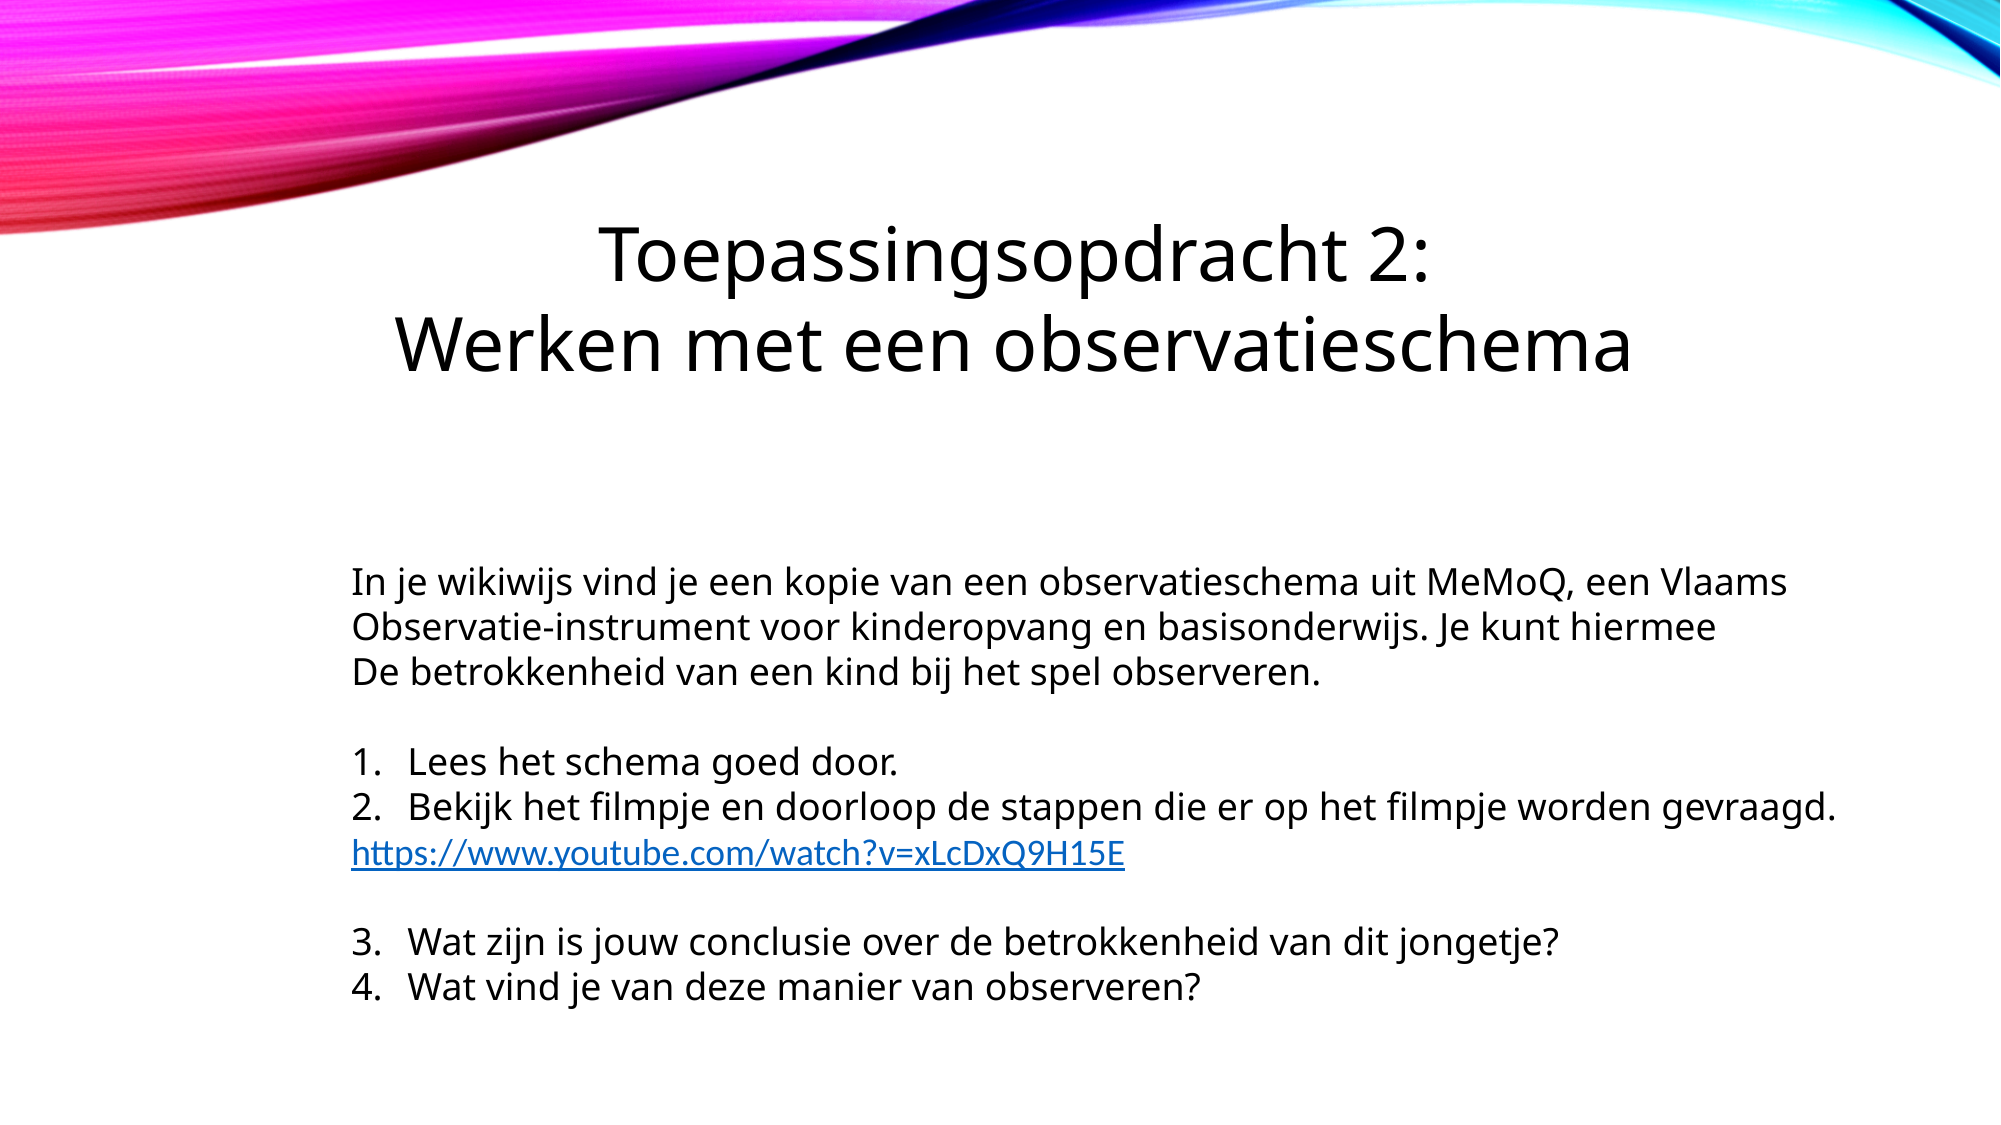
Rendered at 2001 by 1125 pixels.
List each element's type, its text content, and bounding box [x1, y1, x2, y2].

text_box In je wikiwijs vind je een kopie van een observatieschema uit MeMoQ, een Vlaams Observatie-instrument voor kinderopvang en basisonderwijs. Je kunt hiermee De betrokkenheid van een kind bij het spel observeren. Lees het schema goed door. Bekijk het filmpje en doorloop de stappen die er op het filmpje worden gevraagd. https://www.youtube.com/watch?v=xLcDxQ9H15E Wat zijn is jouw conclusie over de betrokkenheid van dit jongetje? Wat vind je van deze manier van observeren? [336, 550, 1854, 1016]
picture [1910, 0, 2000, 45]
text_box Toepassingsopdracht 2: Werken met een observatieschema [379, 198, 1651, 394]
picture [0, 0, 2000, 237]
picture [1890, 0, 2000, 75]
